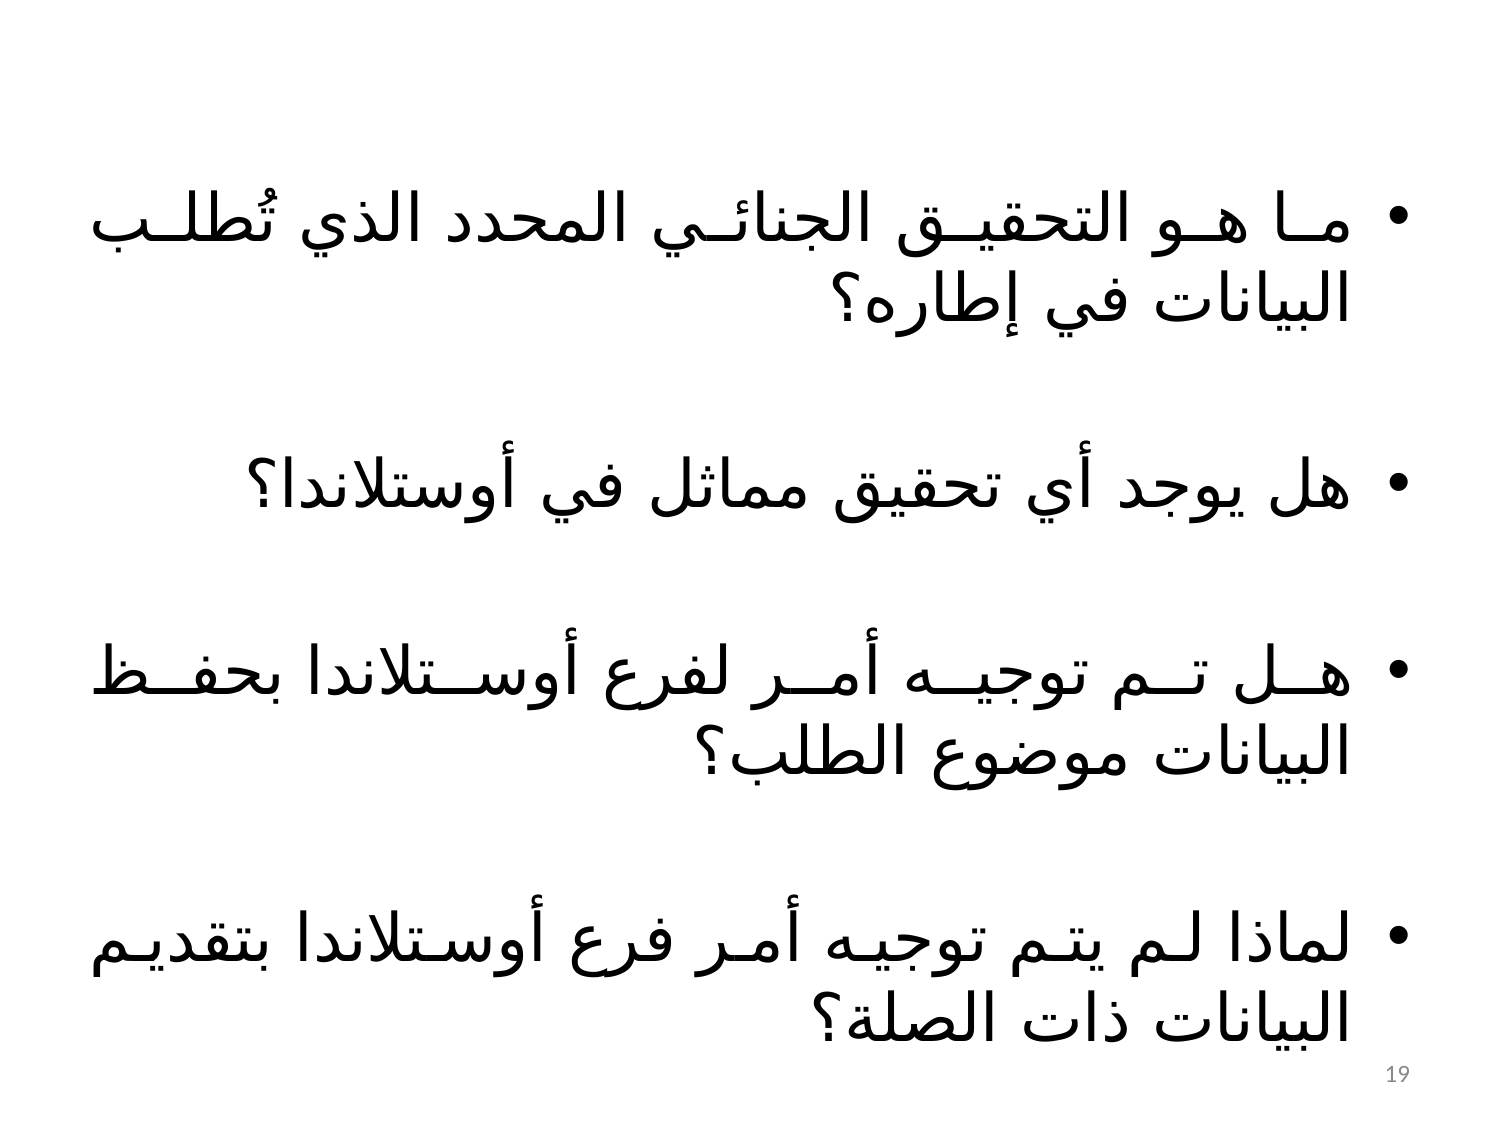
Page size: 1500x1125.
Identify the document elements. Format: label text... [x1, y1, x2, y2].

slide_number 19 [1074, 1042, 1425, 1103]
text_box ما هو التحقيق الجنائي المحدد الذي تُطلب البيانات في إطاره؟ هل يوجد أي تحقيق مماثل في أوستلاندا؟ هل تم توجيه أمر لفرع أوستلاندا بحفظ البيانات موضوع الطلب؟ لماذا لم يتم توجيه أمر فرع أوستلاندا بتقديم البيانات ذات الصلة؟ [74, 167, 1425, 1043]
